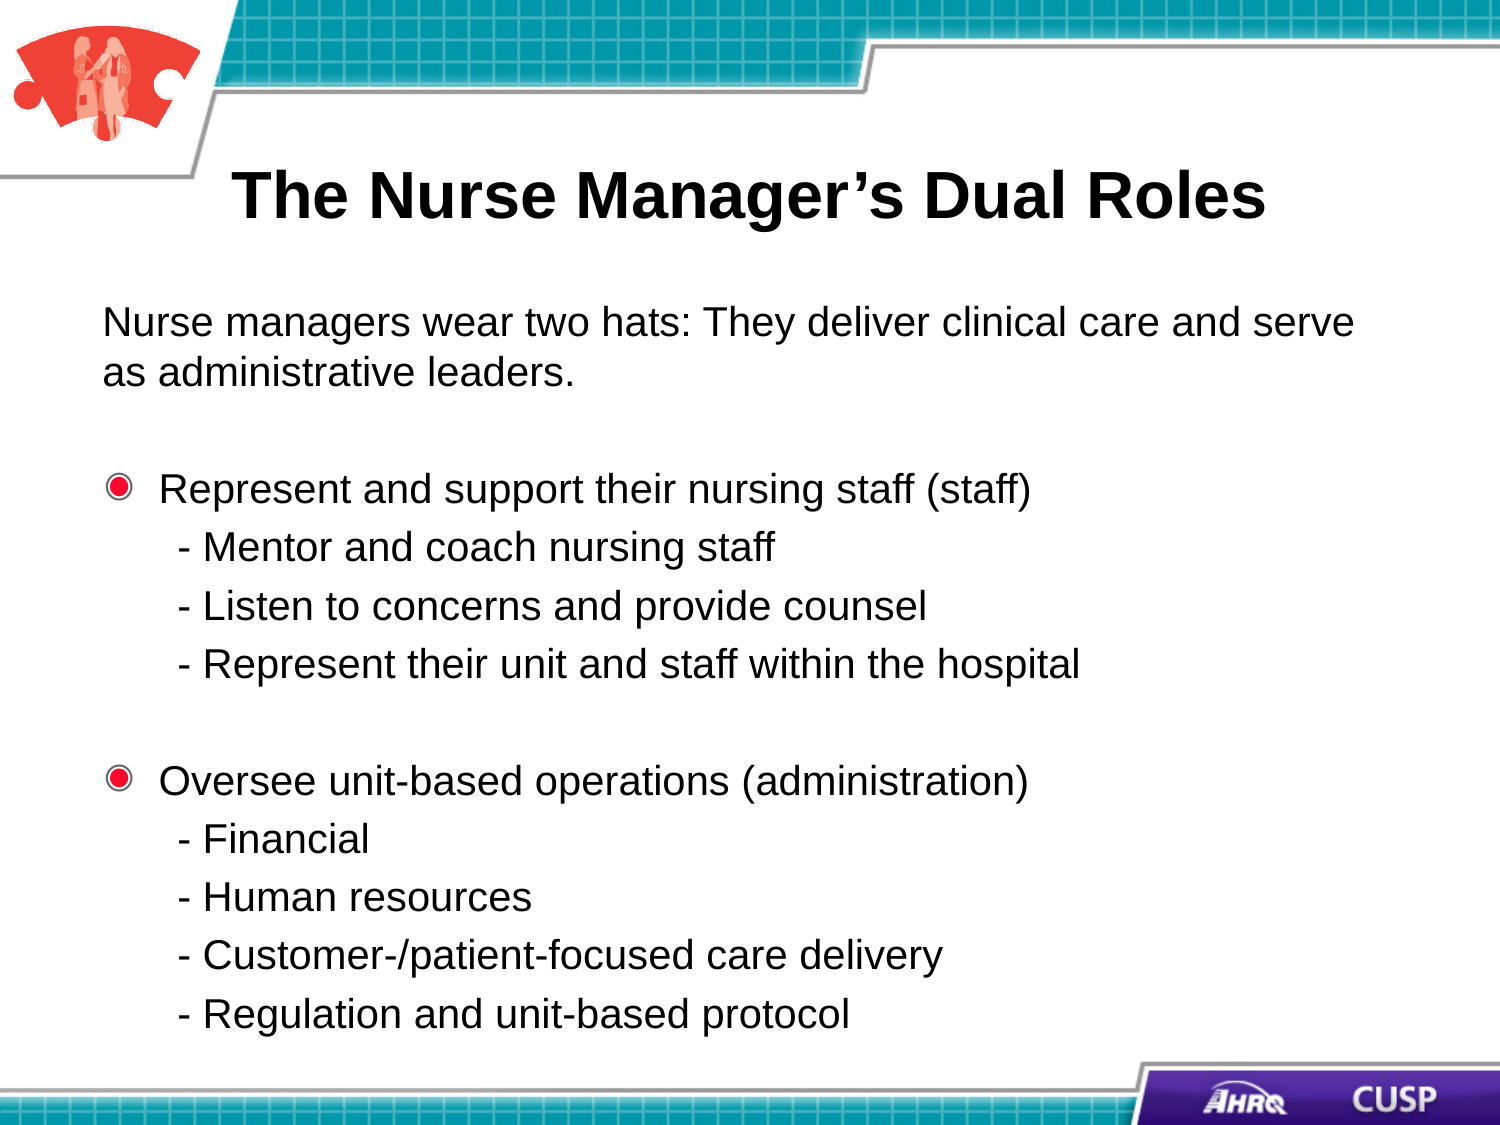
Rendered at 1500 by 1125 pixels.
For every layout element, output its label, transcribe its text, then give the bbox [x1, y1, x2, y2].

picture [0, 0, 1500, 121]
picture [0, 263, 1500, 1125]
title The Nurse Manager’s Dual Roles [0, 121, 1500, 263]
list Nurse managers wear two hats: They deliver clinical care and serve as administrative leaders. Represent and support their nursing staff (staff) - Mentor and coach nursing staff - Listen to concerns and provide counsel - Represent their unit and staff within the hospital Oversee unit-based operations (administration) - Financial - Human resources - Customer-/patient-focused care delivery - Regulation and unit-based protocol [87, 287, 1400, 1025]
